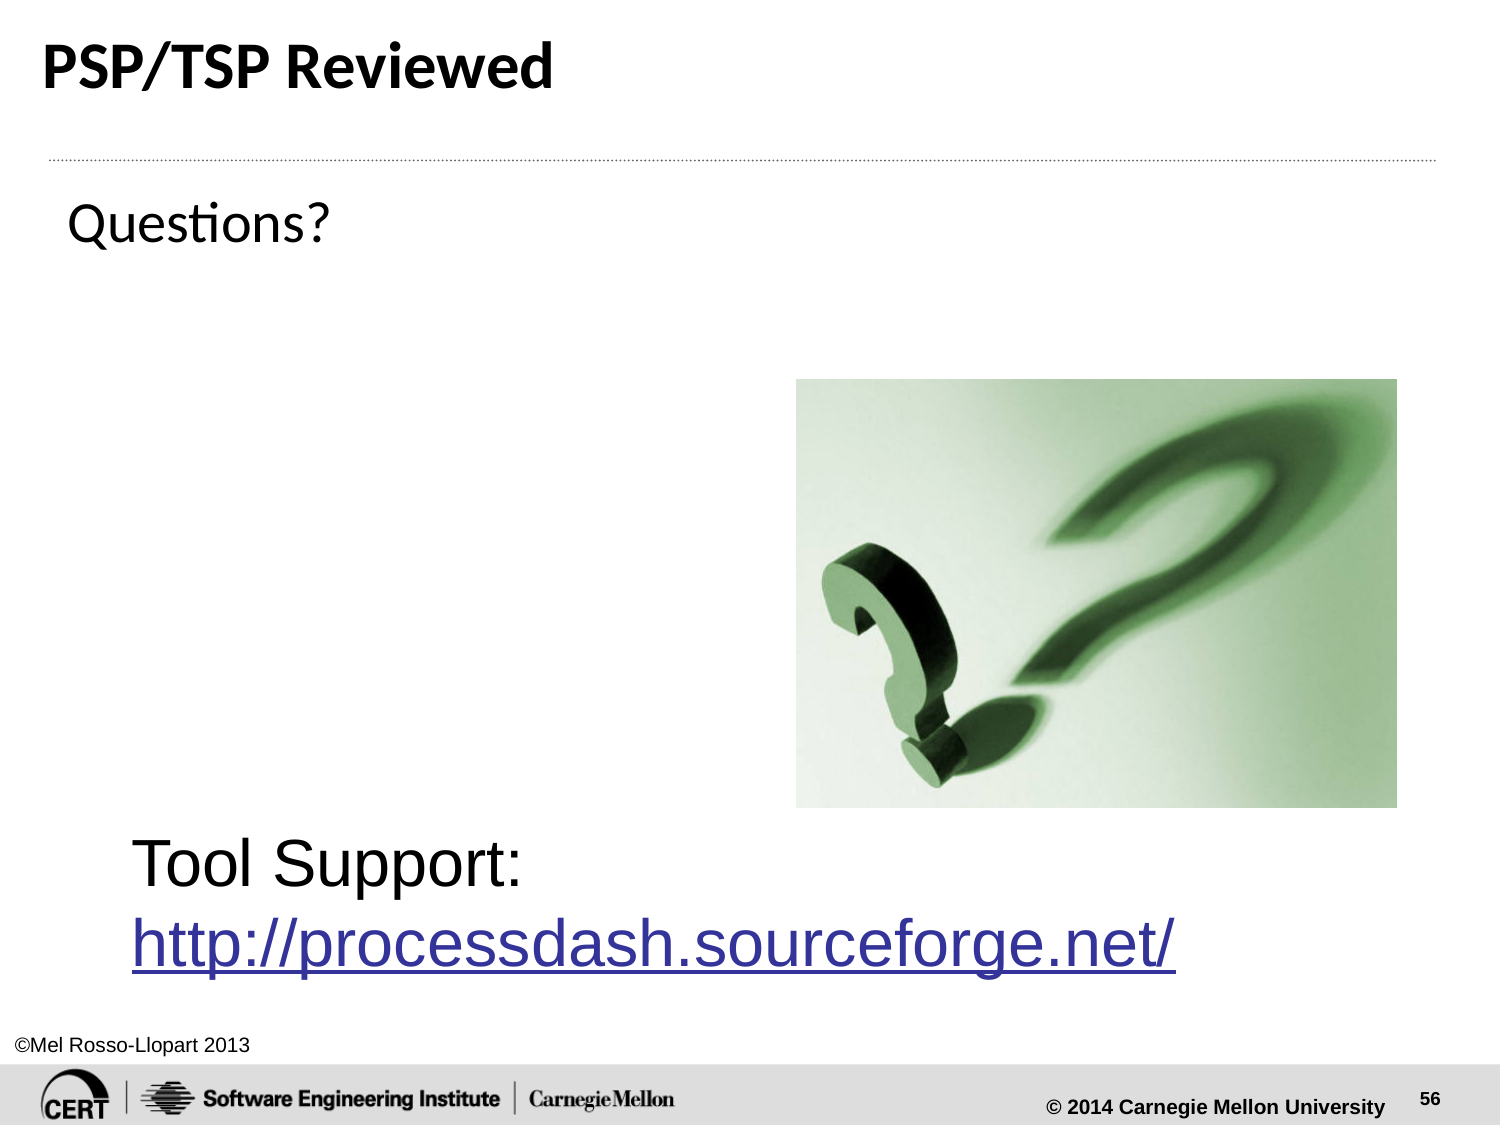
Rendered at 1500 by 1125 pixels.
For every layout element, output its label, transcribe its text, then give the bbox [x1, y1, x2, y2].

title PSP/TSP Reviewed [42, 37, 1434, 155]
list Questions? [49, 187, 732, 1001]
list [796, 379, 1397, 808]
text_box Tool Support: http://processdash.sourceforge.net/ [116, 812, 1192, 988]
slide_number ©Mel Rosso-Llopart 2013 [0, 1024, 400, 1103]
picture [24, 1065, 688, 1125]
